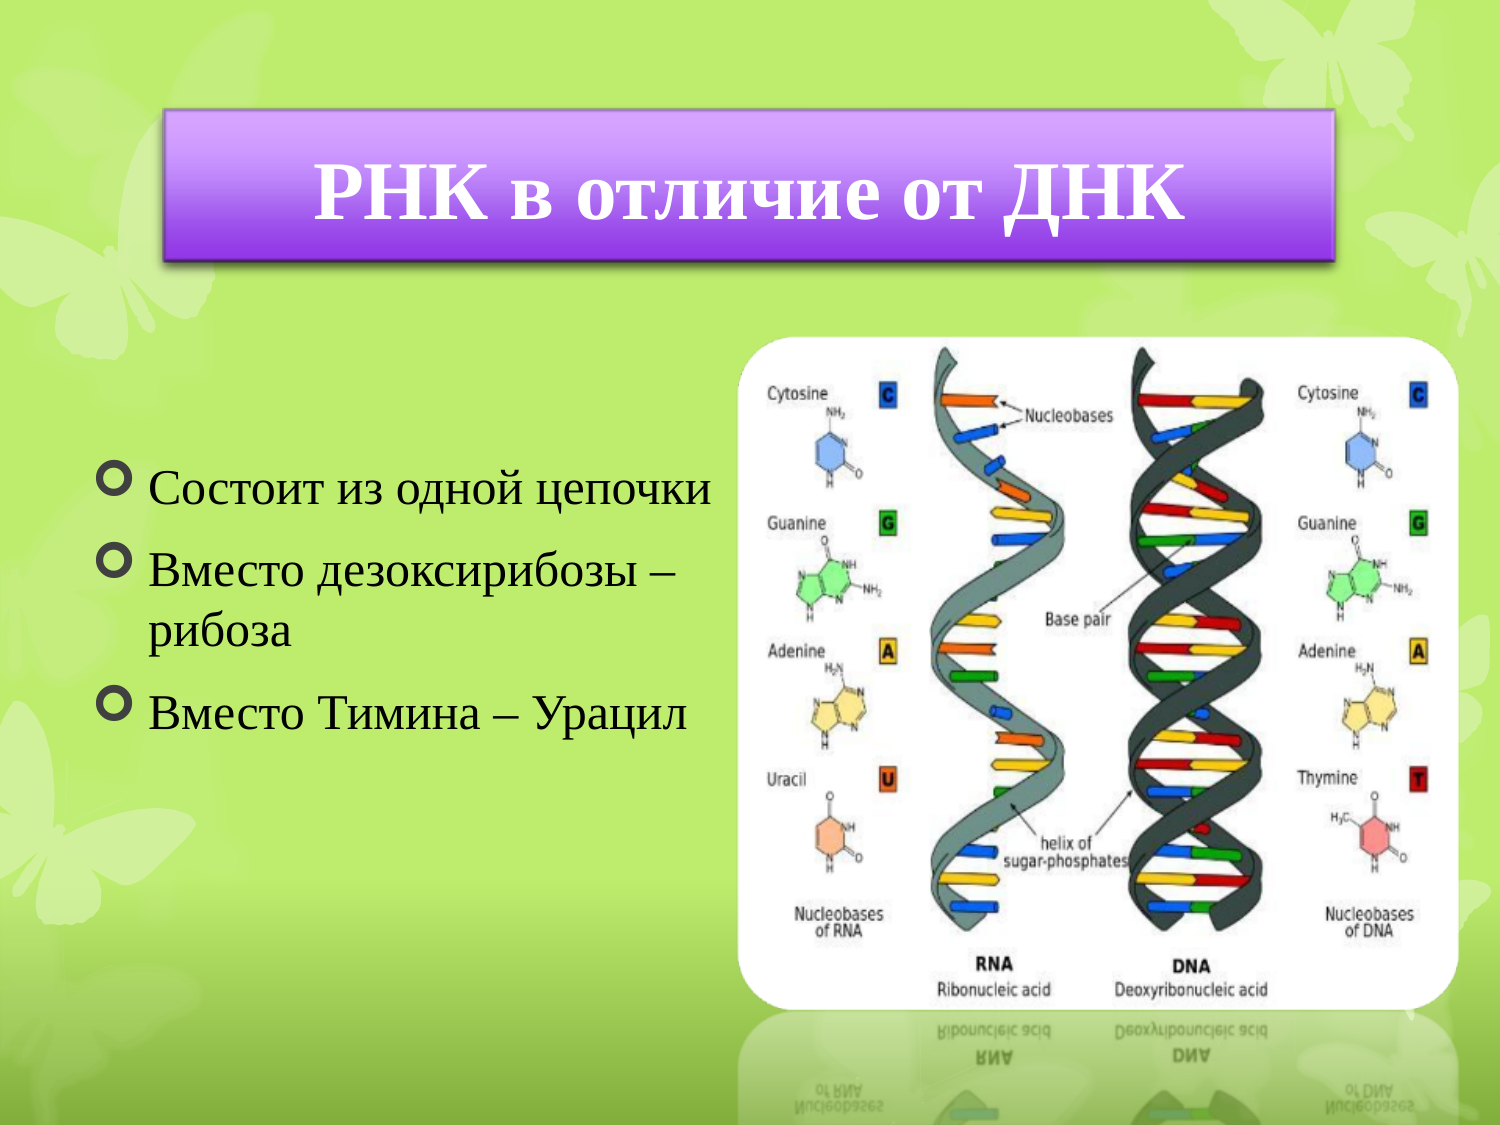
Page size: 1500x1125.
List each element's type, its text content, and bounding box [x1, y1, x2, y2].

picture [733, 336, 1464, 1125]
list Состоит из одной цепочки Вместо дезоксирибозы – рибоза Вместо Тимина – Урацил [76, 296, 736, 962]
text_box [147, 99, 1352, 286]
